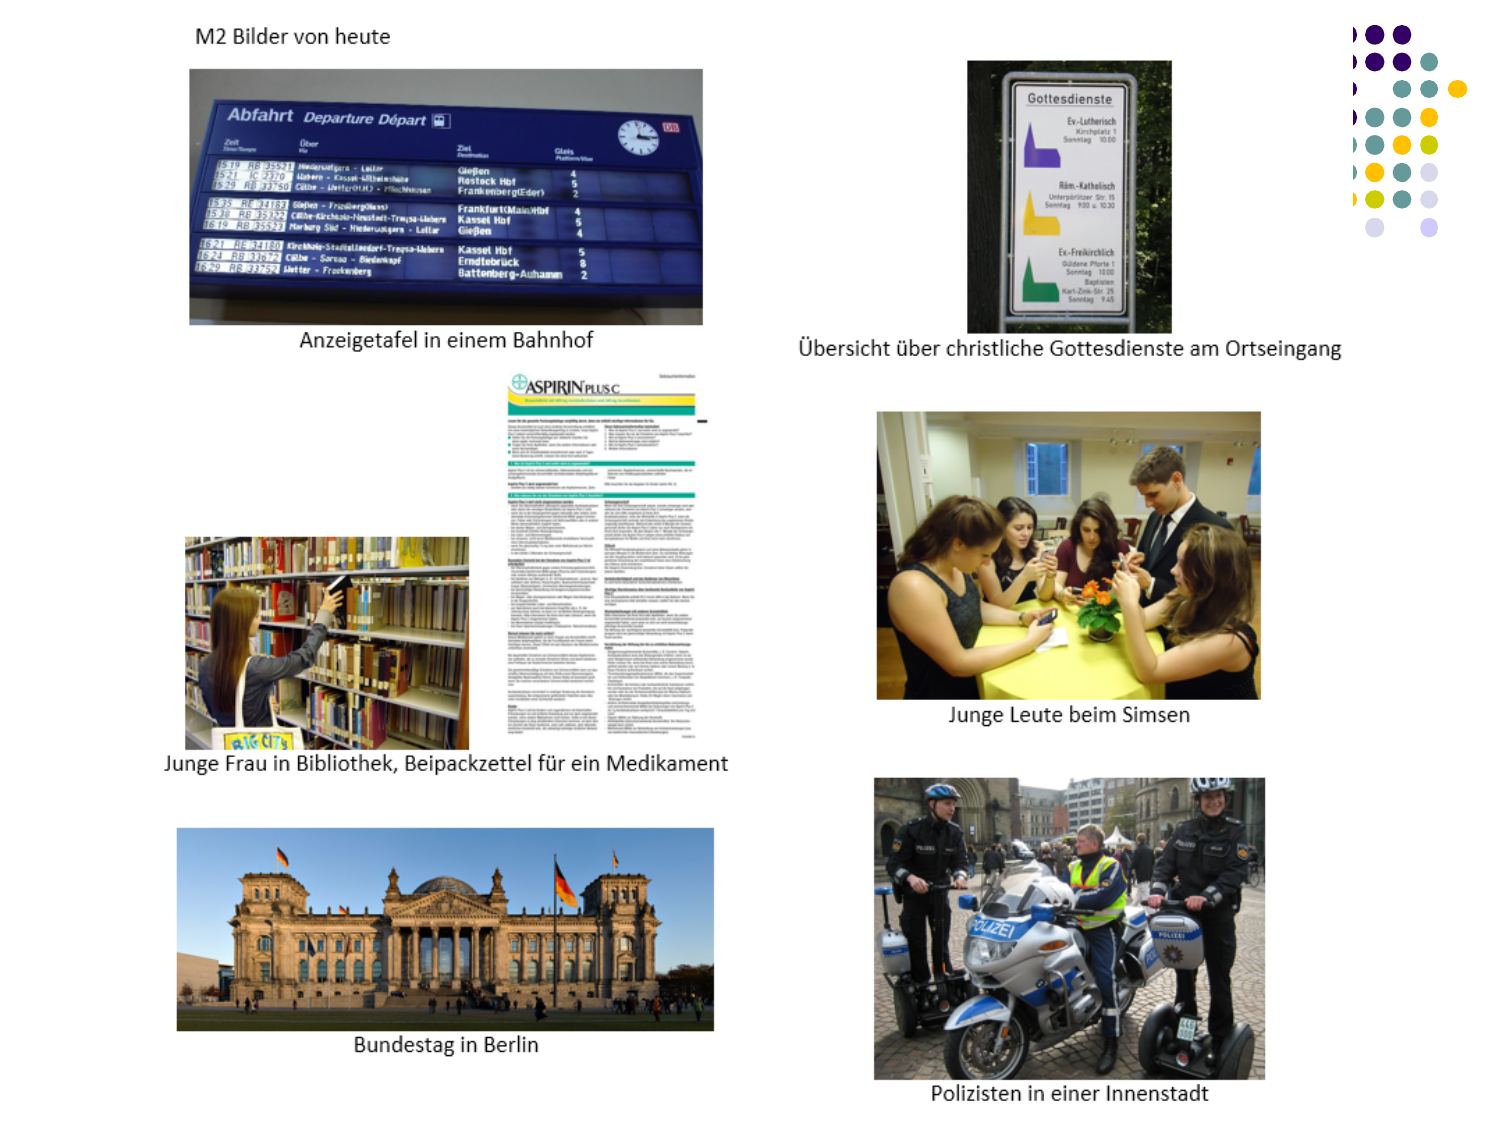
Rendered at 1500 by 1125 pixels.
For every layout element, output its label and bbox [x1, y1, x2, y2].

picture [144, 19, 1353, 1108]
